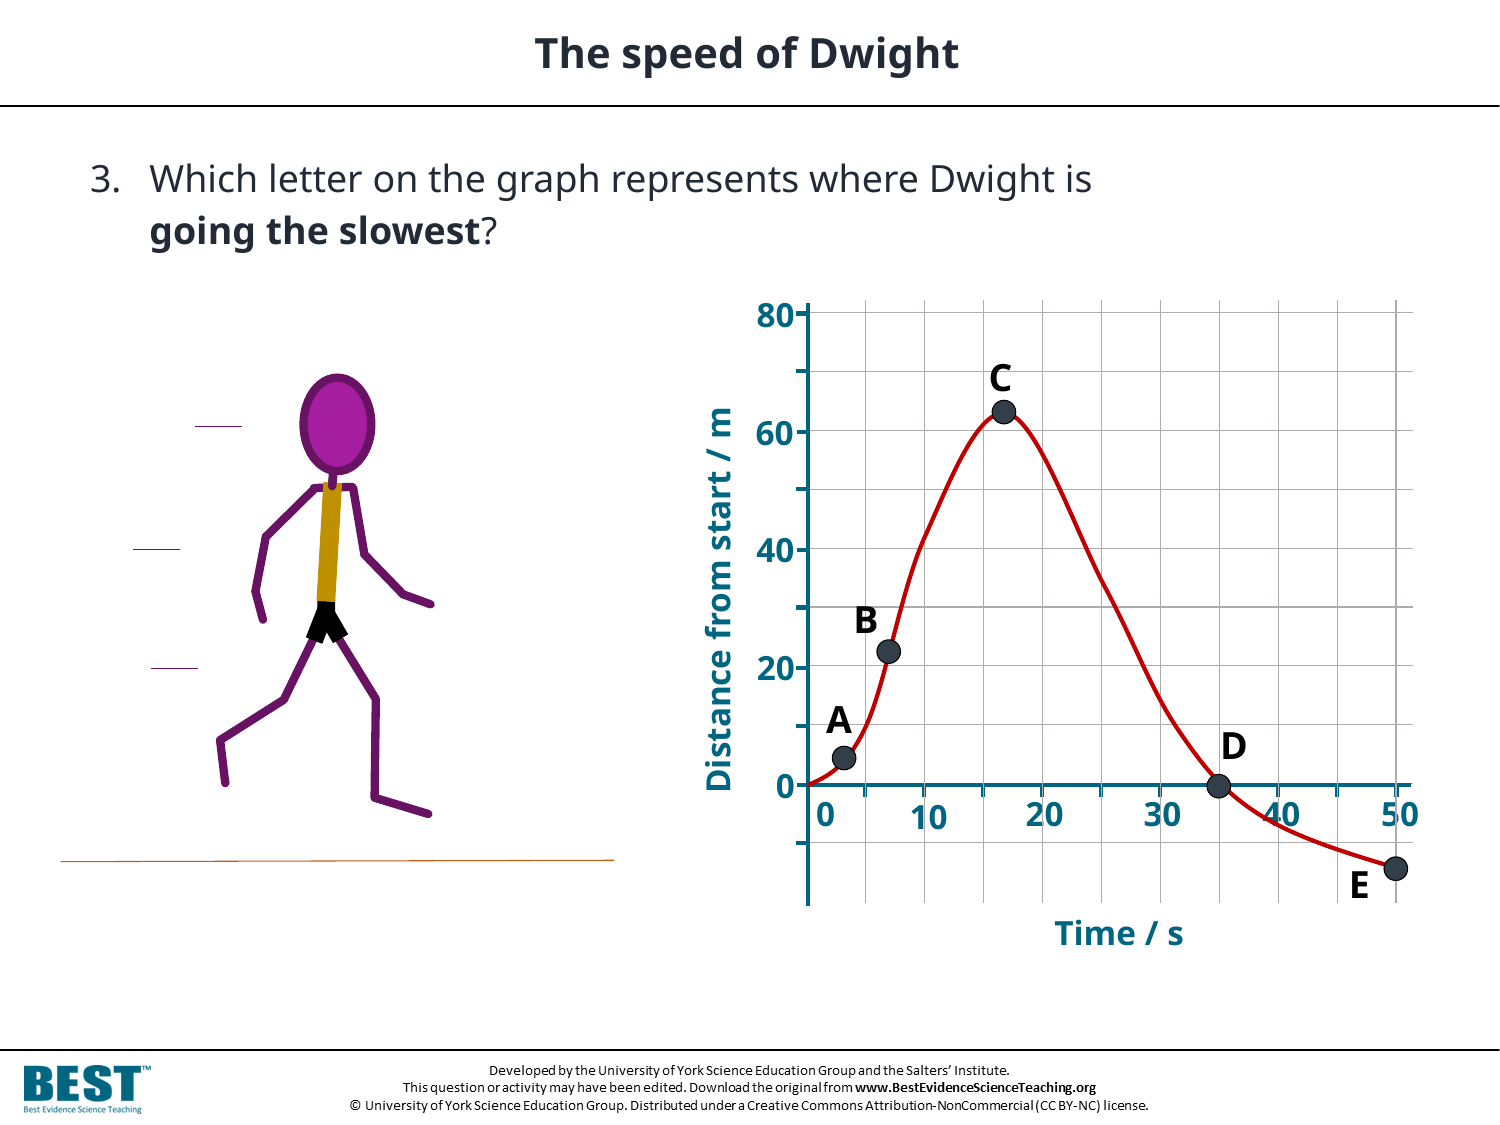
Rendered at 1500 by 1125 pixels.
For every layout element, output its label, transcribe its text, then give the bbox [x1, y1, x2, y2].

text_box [60, 377, 615, 862]
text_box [689, 286, 1442, 961]
picture [0, 105, 1500, 1125]
text_box The speed of Dwight [23, 4, 1471, 99]
